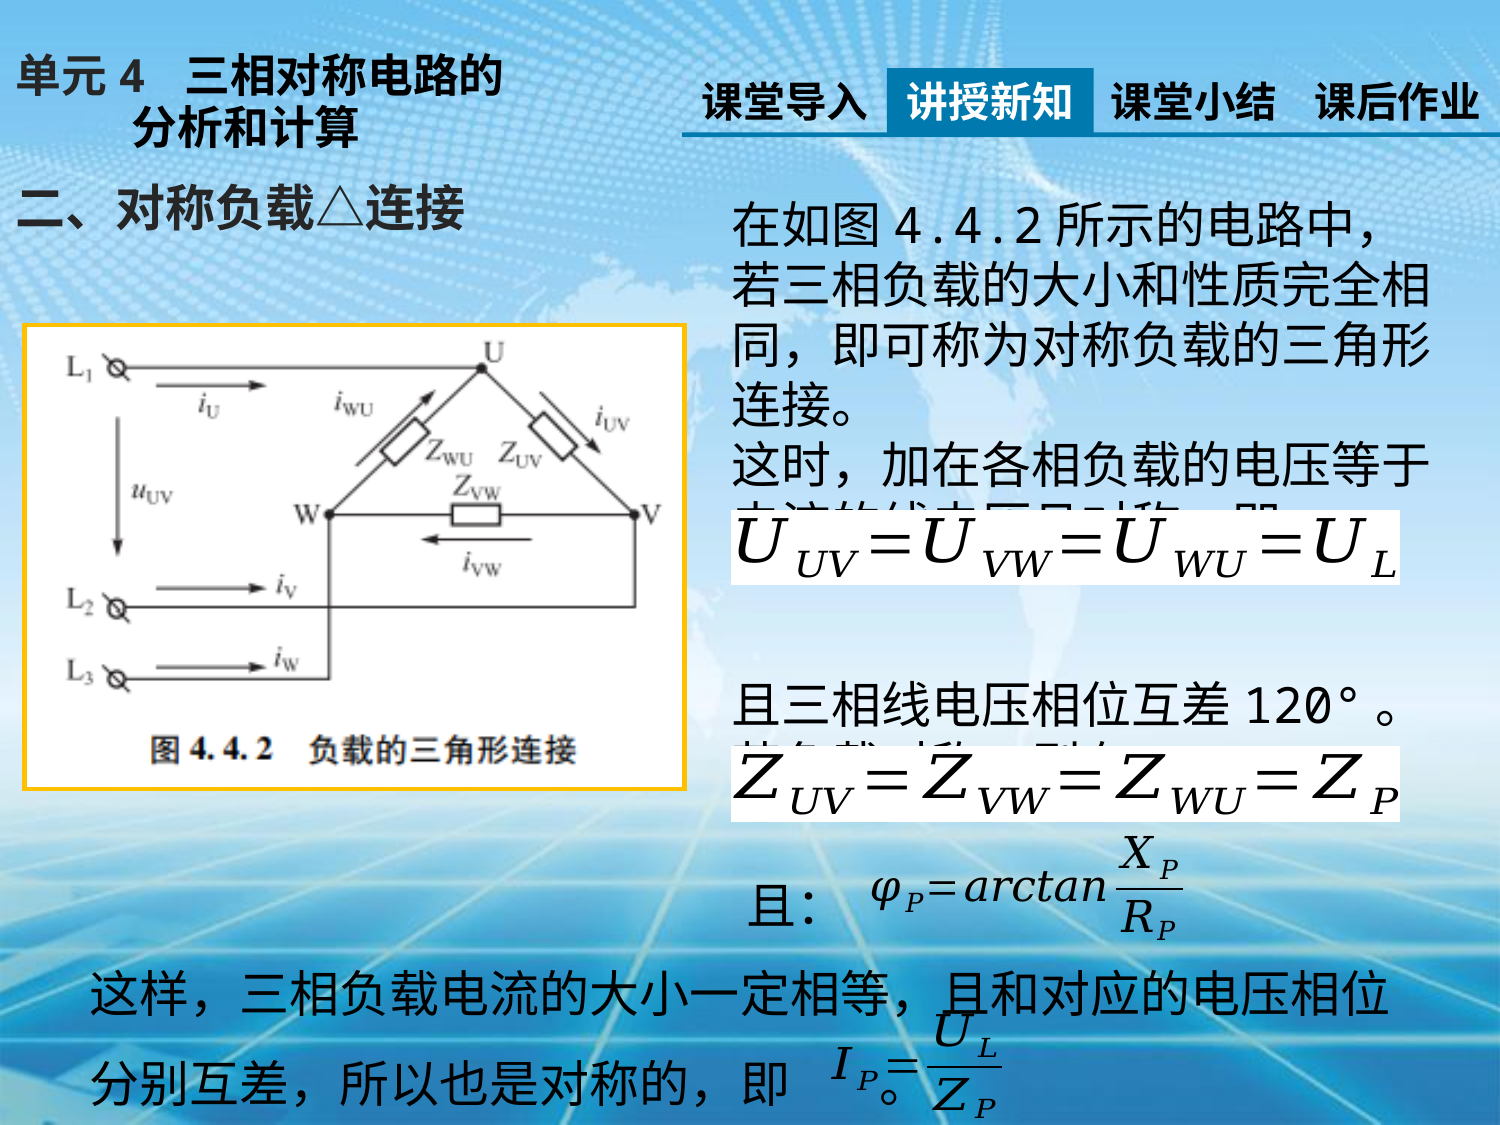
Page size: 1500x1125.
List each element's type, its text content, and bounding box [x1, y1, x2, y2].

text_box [1, 41, 1500, 162]
text_box 二、对称负载△连接 [0, 174, 1467, 239]
text_box 且： [731, 866, 870, 942]
text_box 在如图4.4.2所示的电路中，若三相负载的大小和性质完全相同，即可称为对称负载的三角形连接。 这时，加在各相负载的电压等于电流的线电压且对称，即： 且三相线电压相位互差120°。若负载对称，则有 [716, 185, 1467, 801]
picture [0, 0, 1500, 1125]
